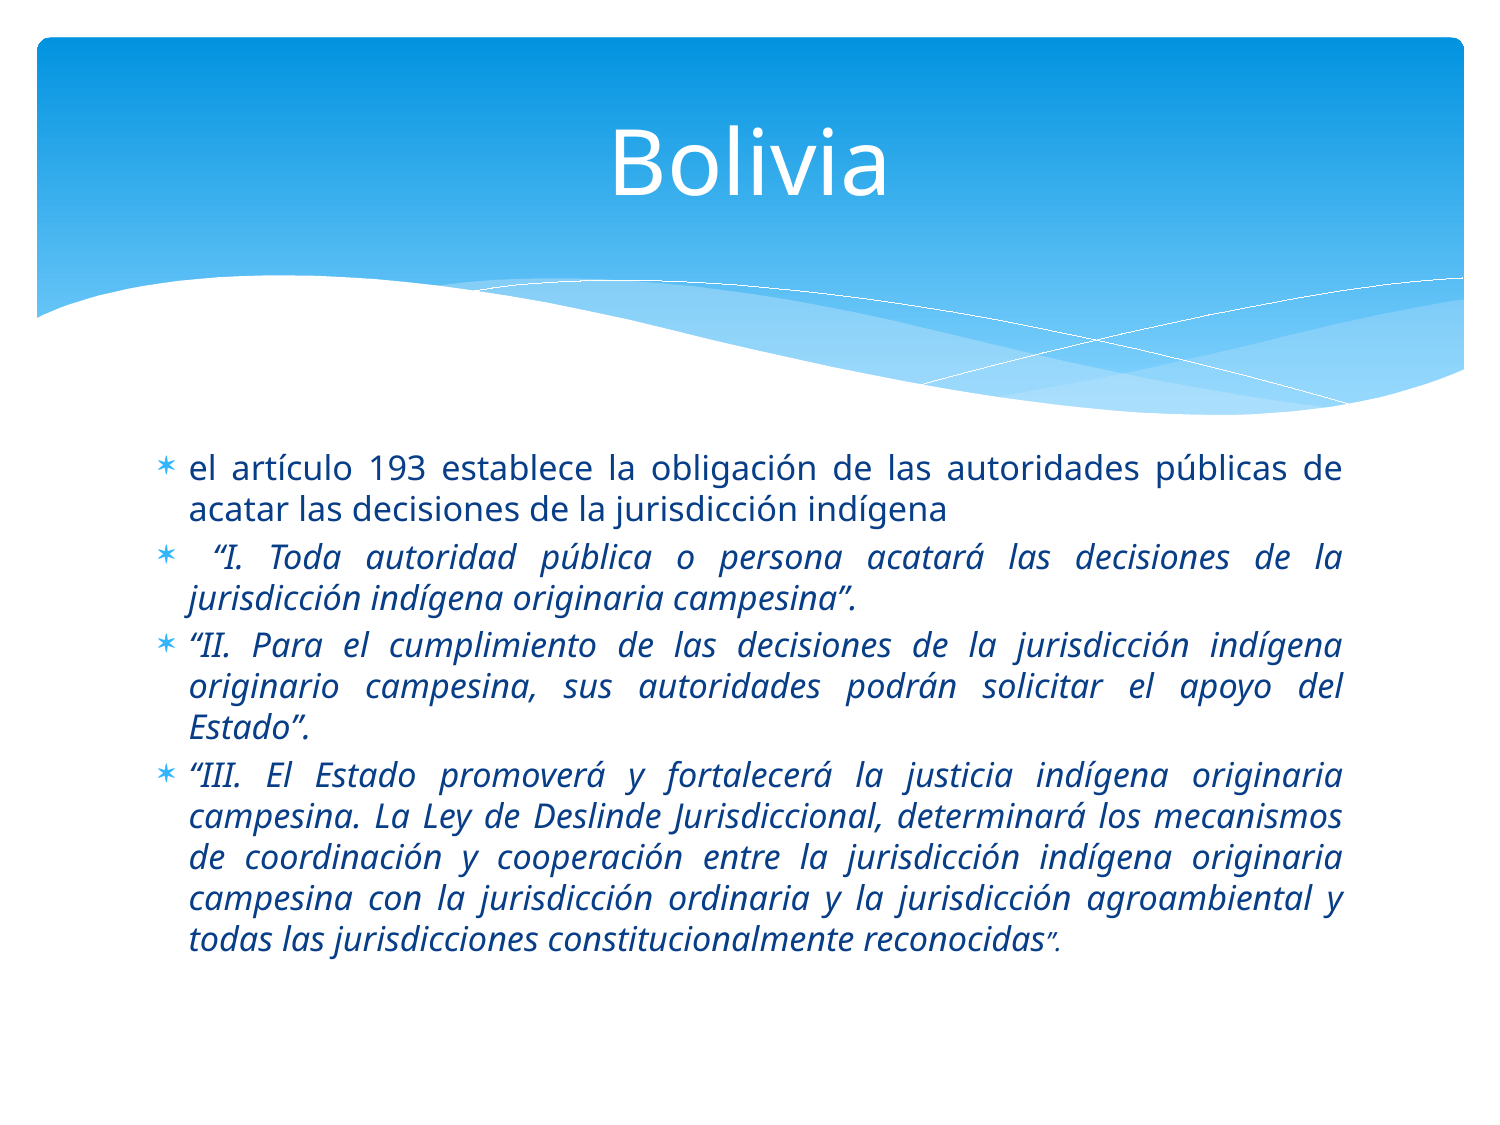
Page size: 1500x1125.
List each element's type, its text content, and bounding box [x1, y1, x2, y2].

title Bolivia [75, 55, 1425, 261]
list el artículo 193 establece la obligación de las autoridades públicas de acatar las decisiones de la jurisdicción indígena “I. Toda autoridad pública o persona acatará las decisiones de la jurisdicción indígena originaria campesina”. “II. Para el cumplimiento de las decisiones de la jurisdicción indígena originario campesina, sus autoridades podrán solicitar el apoyo del Estado”. “III. El Estado promoverá y fortalecerá la justicia indígena originaria campesina. La Ley de Deslinde Jurisdiccional, determinará los mecanismos de coordinación y cooperación entre la jurisdicción indígena originaria campesina con la jurisdicción ordinaria y la jurisdicción agroambiental y todas las jurisdicciones constitucionalmente reconocidas”. [143, 438, 1359, 1005]
